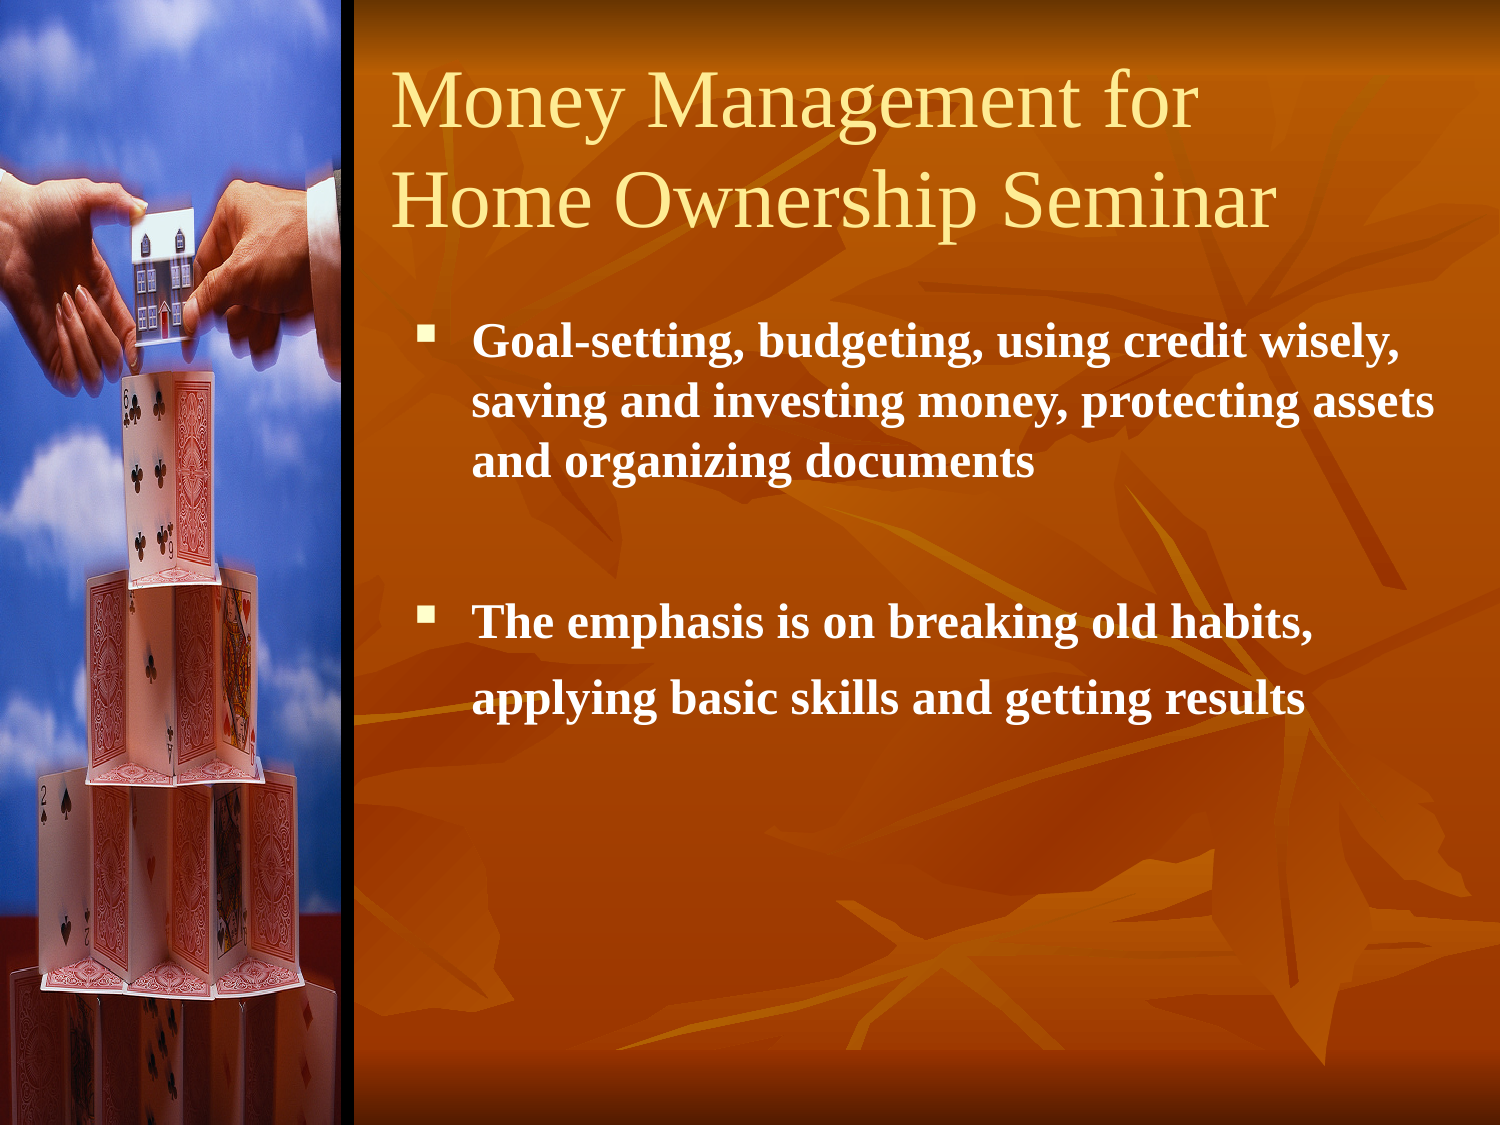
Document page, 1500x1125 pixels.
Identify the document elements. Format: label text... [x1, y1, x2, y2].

title Money Management for Home Ownership Seminar [374, 49, 1401, 238]
picture [0, 0, 342, 1125]
list Goal-setting, budgeting, using credit wisely, saving and investing money, protecting assets and organizing documents The emphasis is on breaking old habits, applying basic skills and getting results [399, 299, 1463, 1043]
